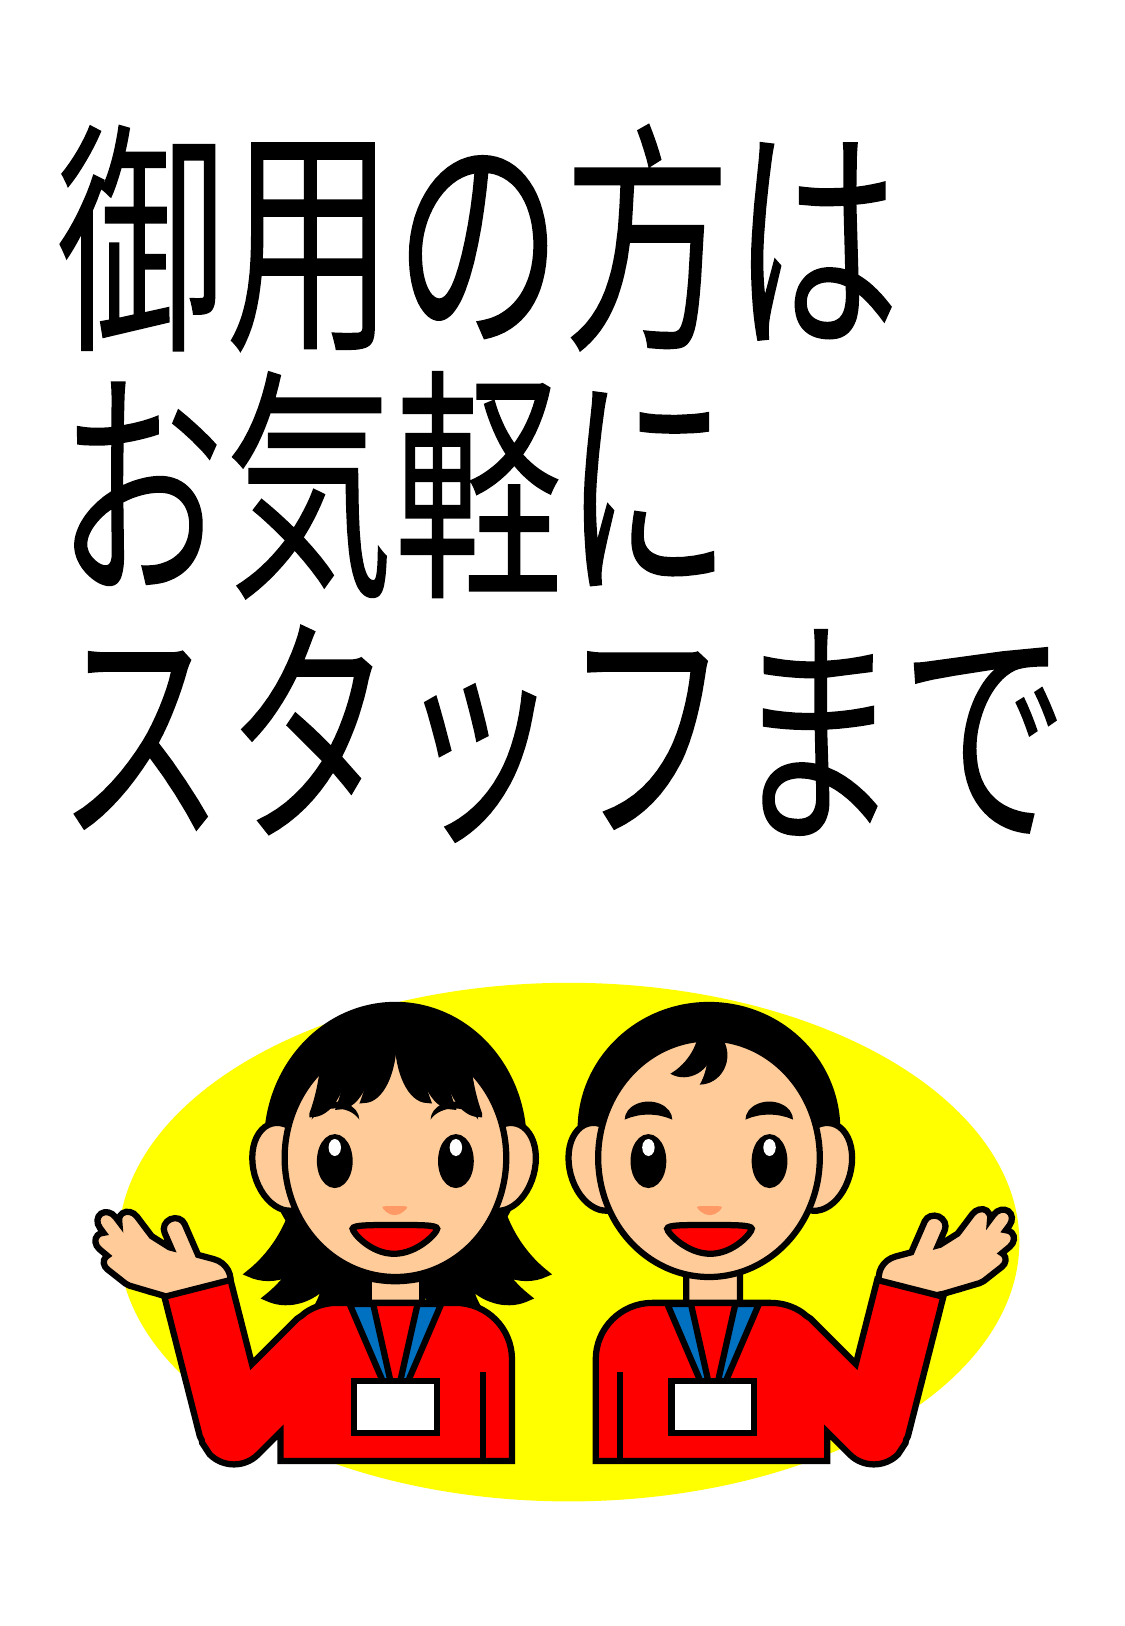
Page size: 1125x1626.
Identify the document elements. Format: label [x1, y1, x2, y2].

text_box [105, 982, 1020, 1502]
